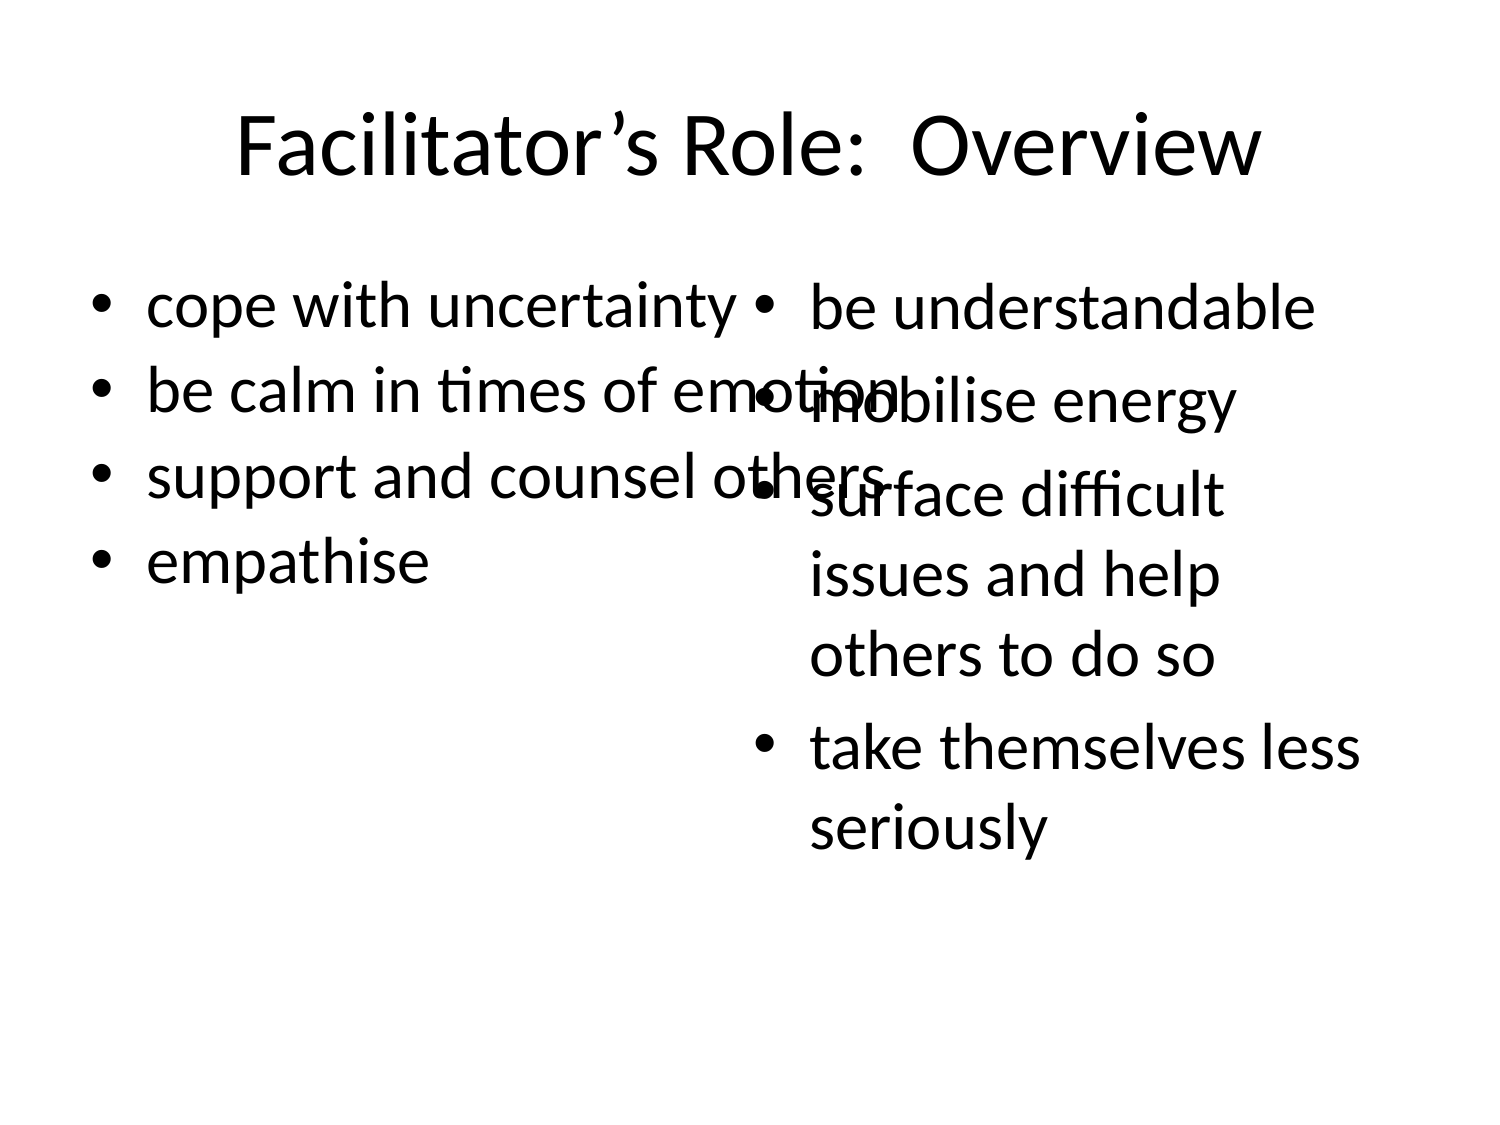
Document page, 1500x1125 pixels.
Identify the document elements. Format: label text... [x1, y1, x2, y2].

title Facilitator’s Role: Overview [75, 45, 1425, 233]
list cope with uncertainty be calm in times of emotion support and counsel others empathise [75, 262, 1425, 1005]
list be understandable mobilise energy surface difficult issues and help others to do so take themselves less seriously [738, 255, 1389, 931]
